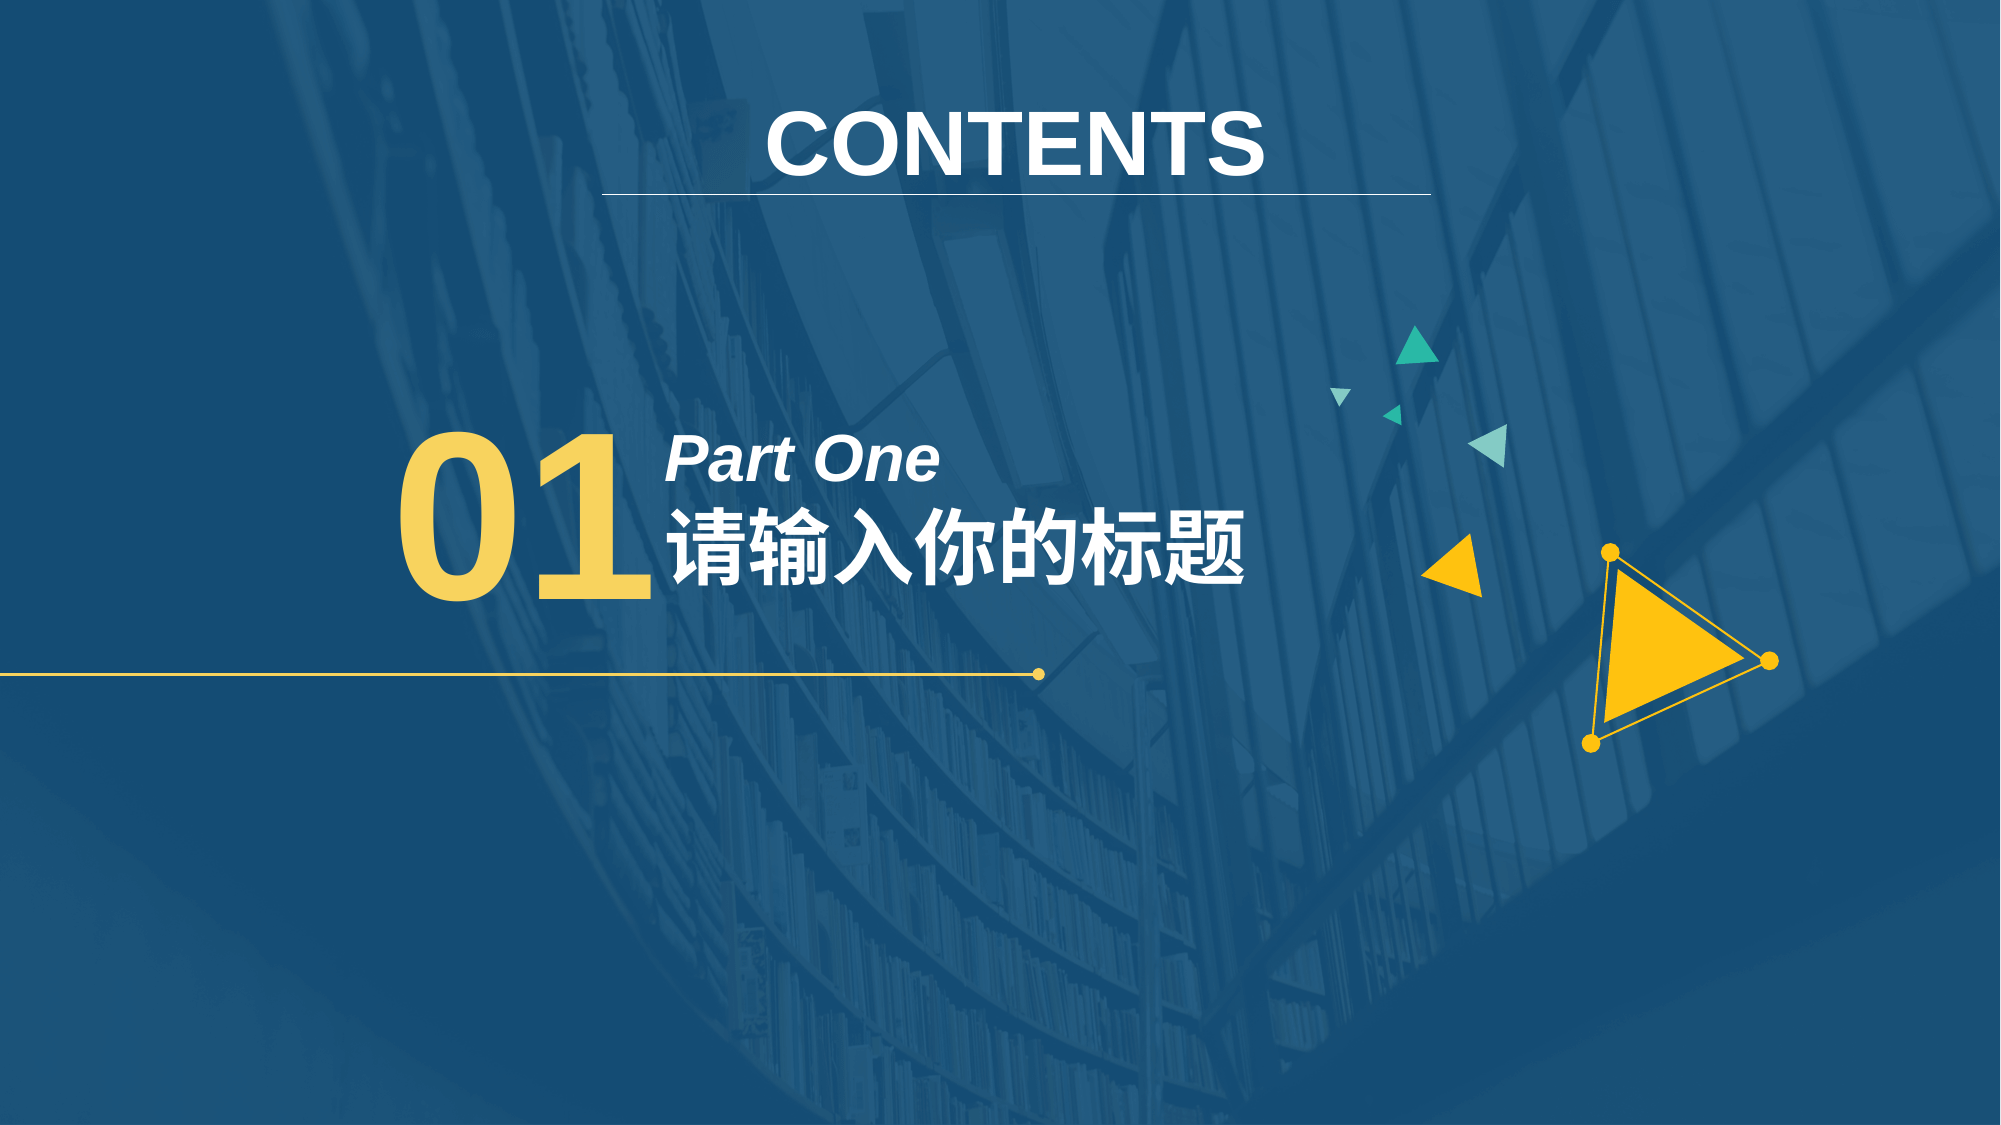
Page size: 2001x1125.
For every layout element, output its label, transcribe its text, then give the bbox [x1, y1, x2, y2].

text_box CONTENTS [764, 83, 1269, 194]
text_box 请输入你的标题 [649, 488, 1288, 603]
text_box 01 [391, 359, 658, 648]
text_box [1293, 376, 1802, 730]
picture [0, 0, 2001, 1125]
text_box Part One [649, 407, 967, 502]
